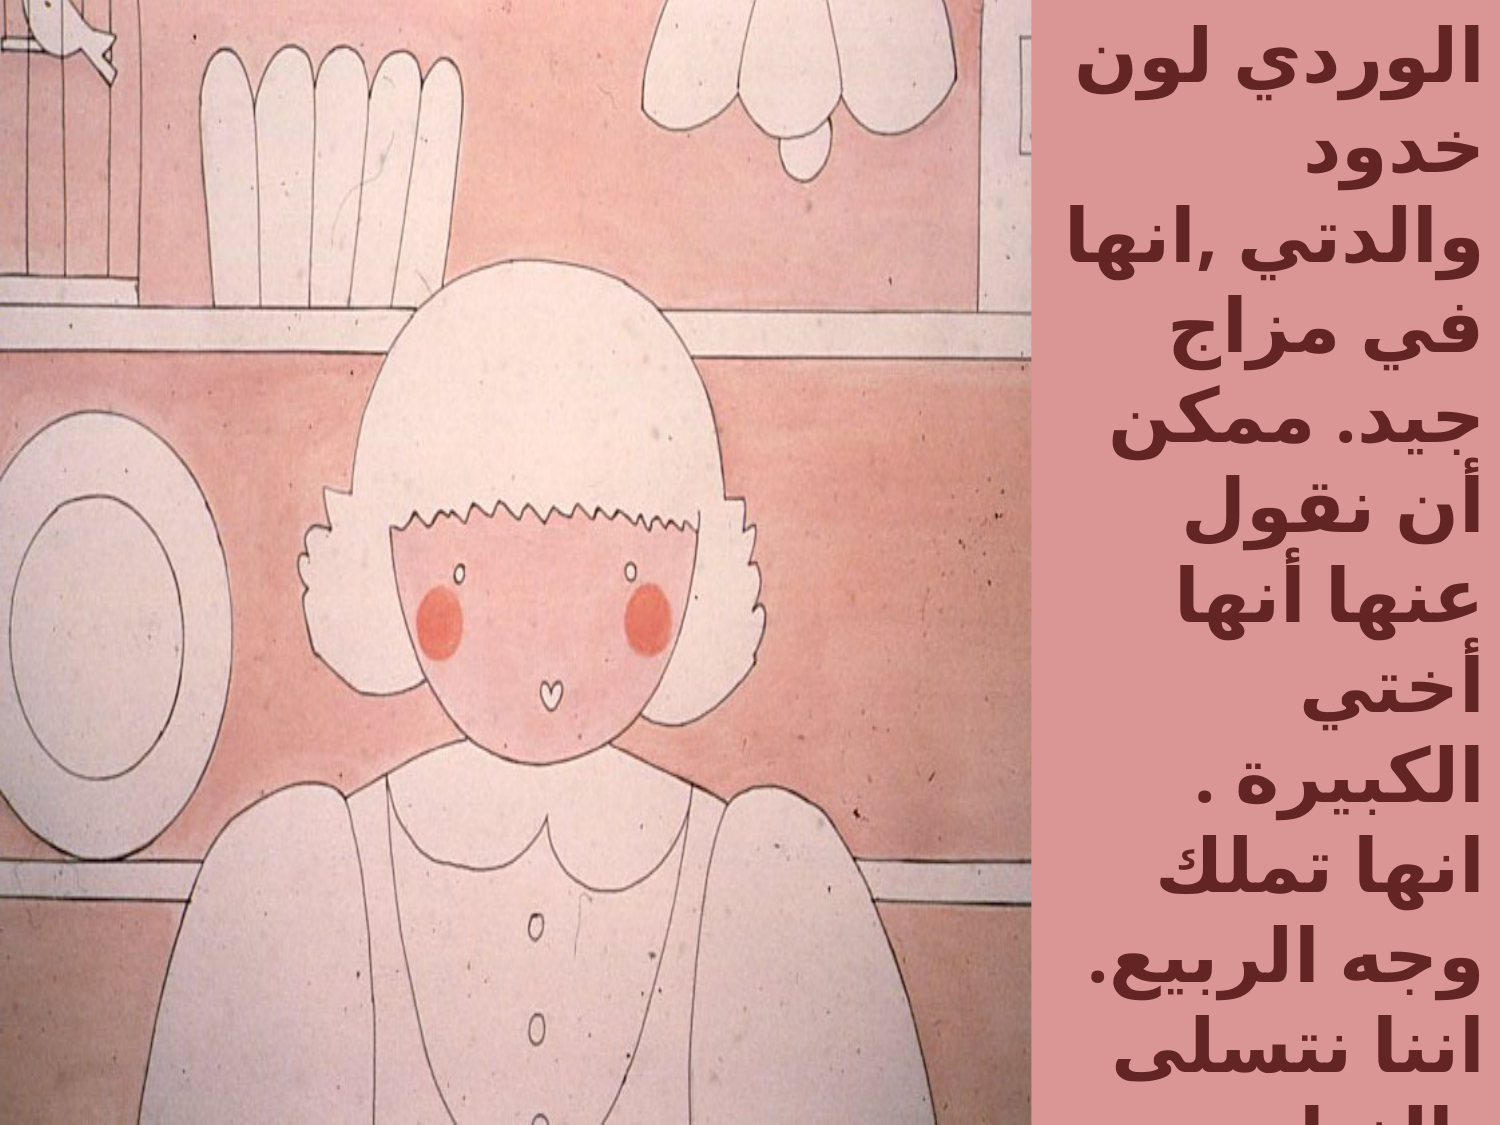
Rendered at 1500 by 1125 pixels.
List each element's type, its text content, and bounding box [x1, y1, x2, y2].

text_box الوردي لون خدود والدتي ,انها في مزاج جيد. ممكن أن نقول عنها أنها أختي الكبيرة . انها تملك وجه الربيع. اننا نتسلى بالغناء والتنكر والتلوين لدي ثماني أقلام تلوين جميلة والآن يجب أن أغير. [1032, 0, 1500, 1125]
picture [0, 0, 1032, 1125]
